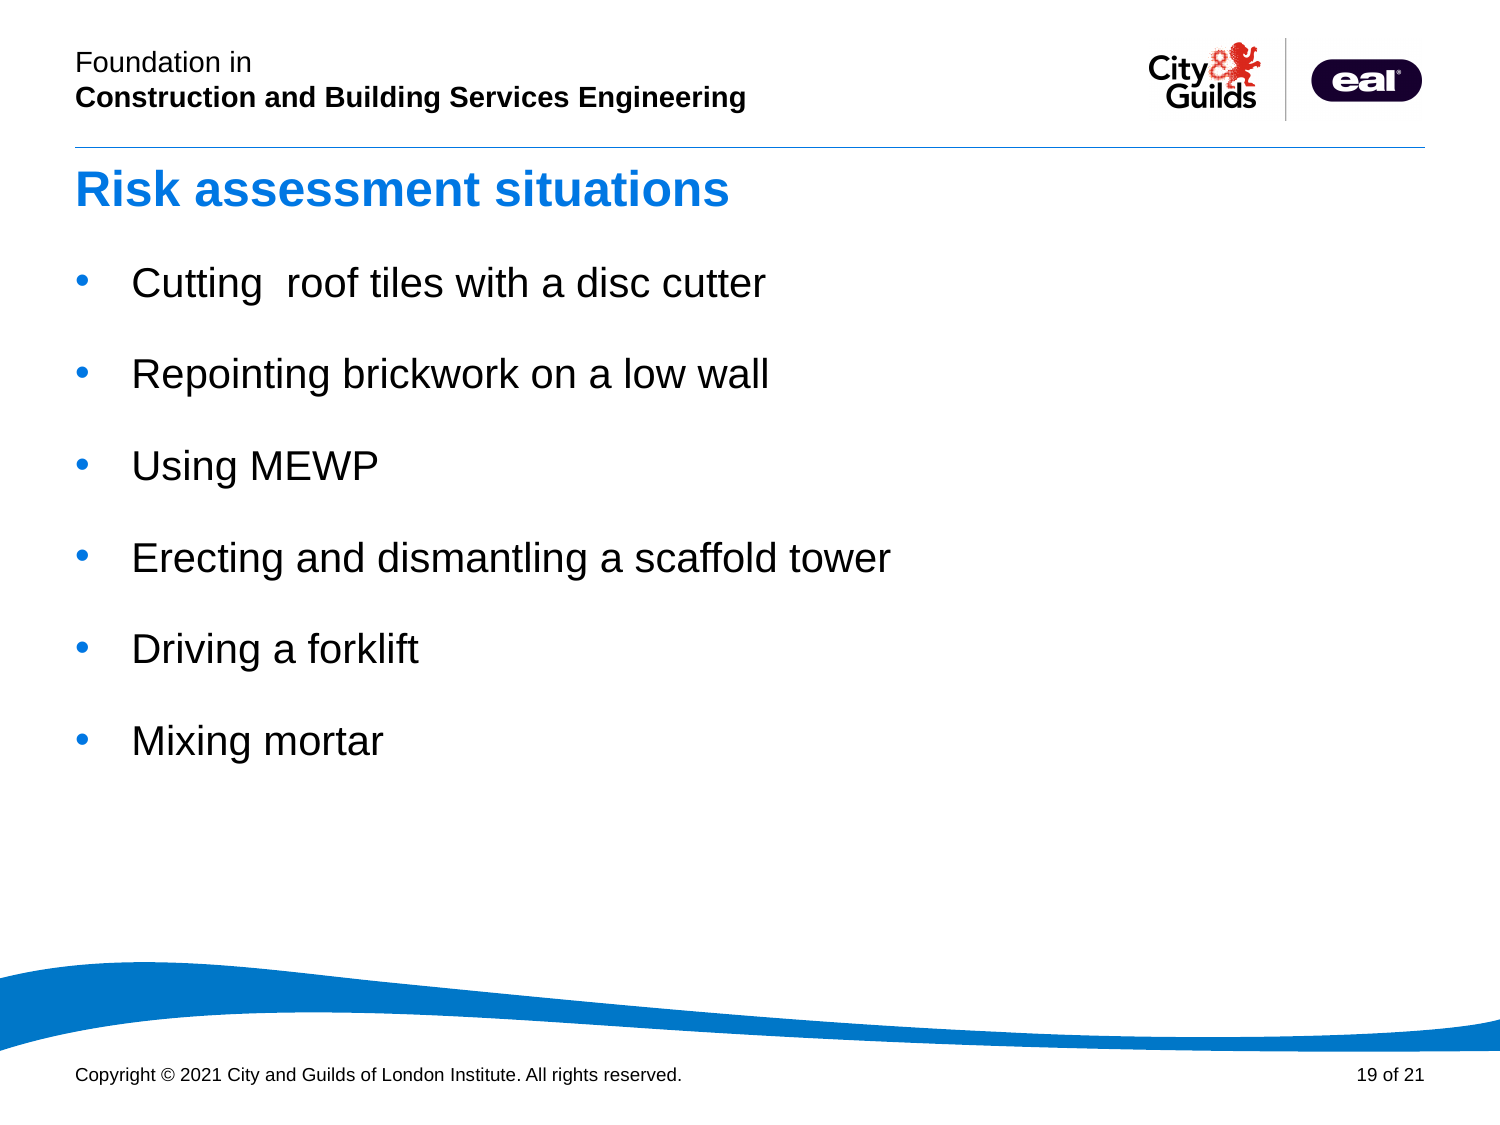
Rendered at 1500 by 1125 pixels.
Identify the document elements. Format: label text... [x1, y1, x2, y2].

picture [1149, 38, 1422, 121]
title Risk assessment situations [74, 155, 1388, 292]
list Cutting roof tiles with a disc cutter Repointing brickwork on a low wall Using MEWP Erecting and dismantling a scaffold tower Driving a forklift Mixing mortar [74, 255, 1270, 885]
